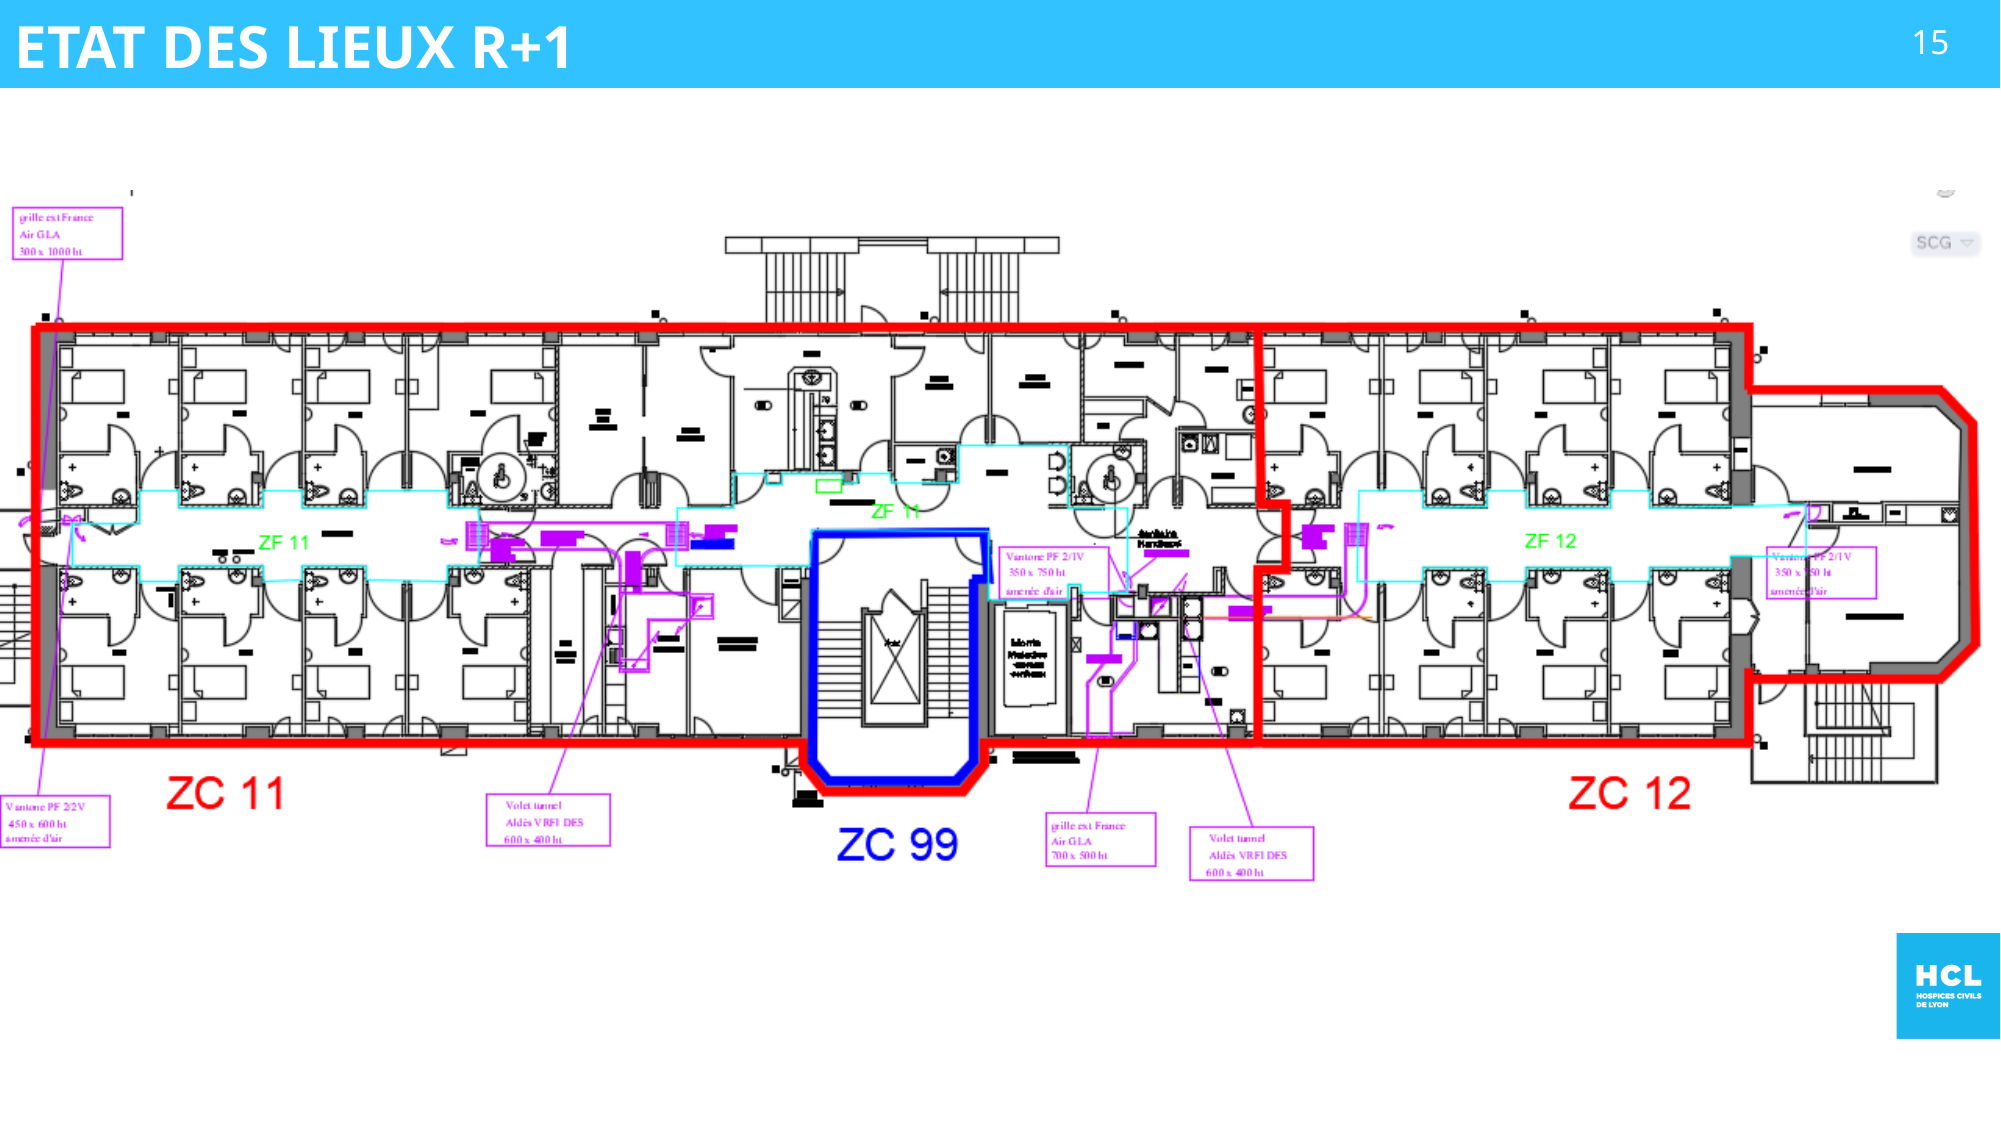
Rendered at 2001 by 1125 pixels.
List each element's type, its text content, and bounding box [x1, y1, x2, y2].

list ETAT DES LIEUX R+1 [0, 0, 1896, 88]
picture [0, 190, 1990, 911]
slide_number 15 [1896, 0, 1998, 88]
picture [1896, 933, 2001, 1039]
